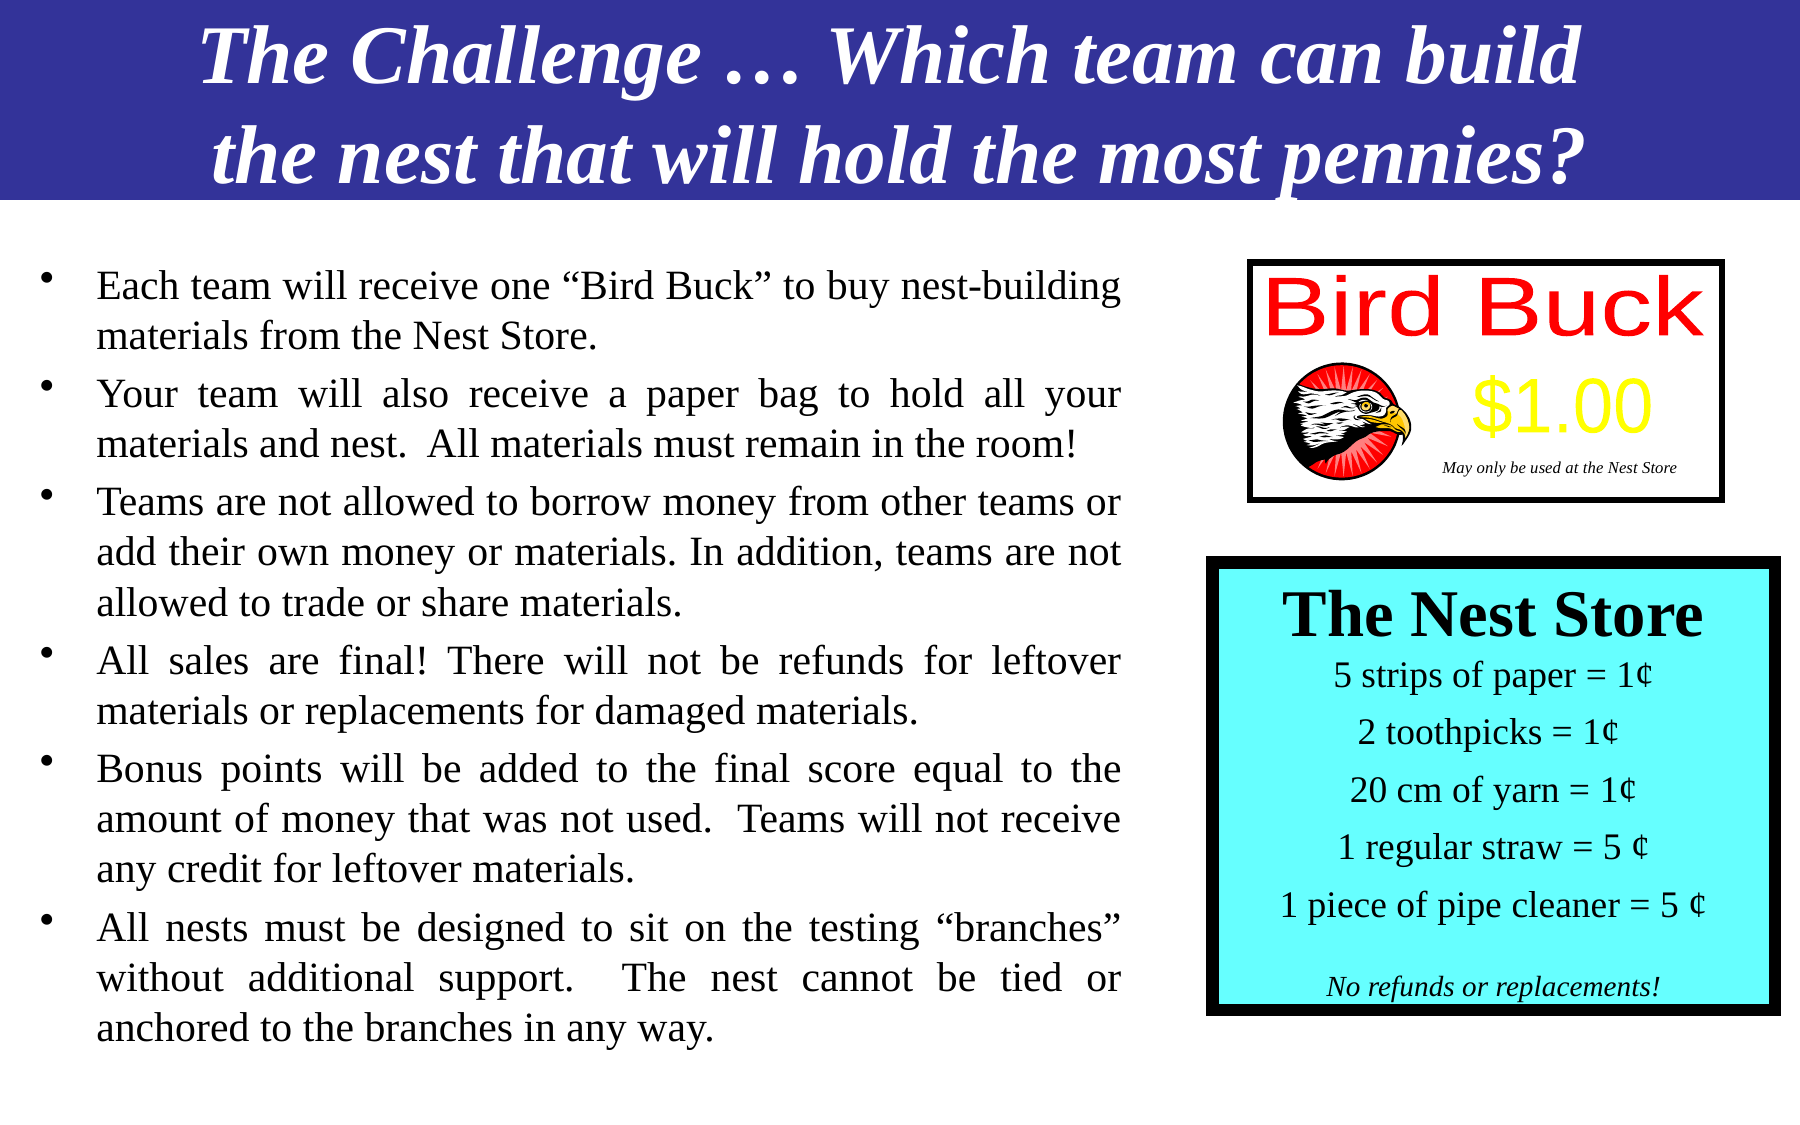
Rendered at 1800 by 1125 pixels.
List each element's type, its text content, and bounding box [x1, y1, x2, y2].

title The Challenge … Which team can build the nest that will hold the most pennies? [0, 0, 1800, 201]
text_box The Nest Store 5 strips of paper = 1¢ 2 toothpicks = 1¢ 20 cm of yarn = 1¢ 1 regular straw = 5 ¢ 1 piece of pipe cleaner = 5 ¢ No refunds or replacements! [1212, 562, 1775, 1011]
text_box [1249, 262, 1735, 501]
list Each team will receive one “Bird Buck” to buy nest-building materials from the Nest Store. Your team will also receive a paper bag to hold all your materials and nest. All materials must remain in the room! Teams are not allowed to borrow money from other teams or add their own money or materials. In addition, teams are not allowed to trade or share materials. All sales are final! There will not be refunds for leftover materials or replacements for damaged materials. Bonus points will be added to the final score equal to the amount of money that was not used. Teams will not receive any credit for leftover materials. All nests must be designed to sit on the testing “branches” without additional support. The nest cannot be tied or anchored to the branches in any way. [24, 249, 1138, 1063]
